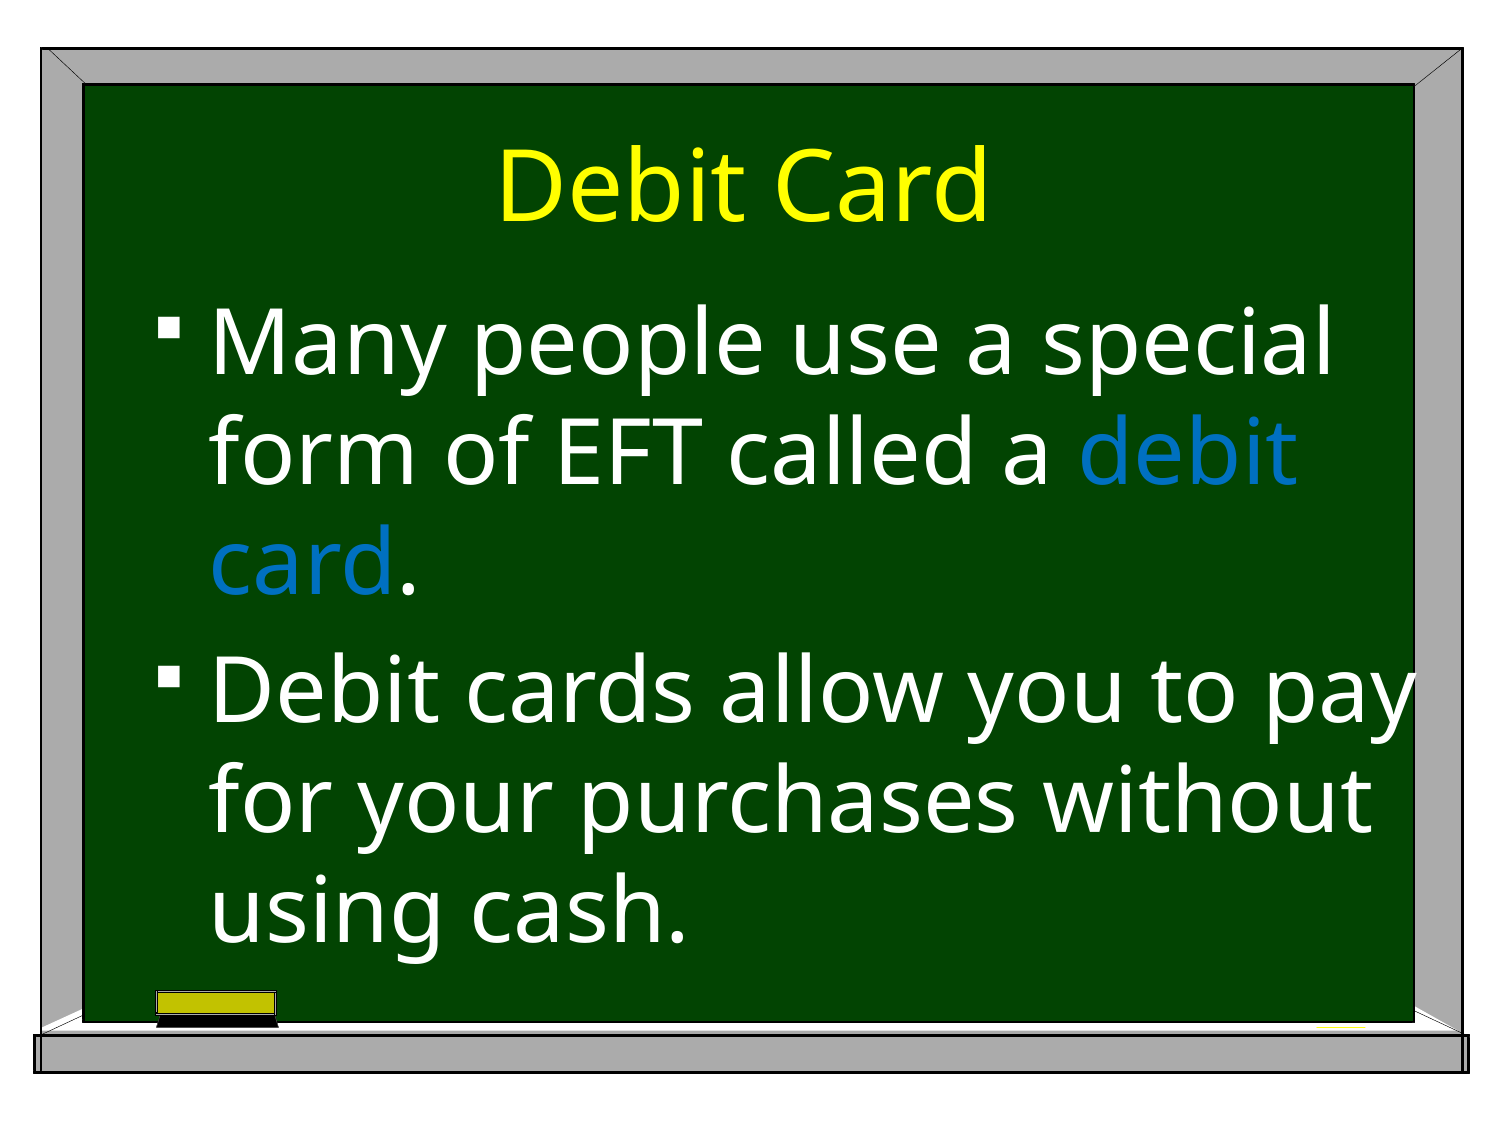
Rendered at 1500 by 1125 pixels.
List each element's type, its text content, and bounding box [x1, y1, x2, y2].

list Many people use a special form of EFT called a debit card. Debit cards allow you to pay for your purchases without using cash. [137, 275, 1463, 1000]
title Debit Card [87, 99, 1400, 263]
